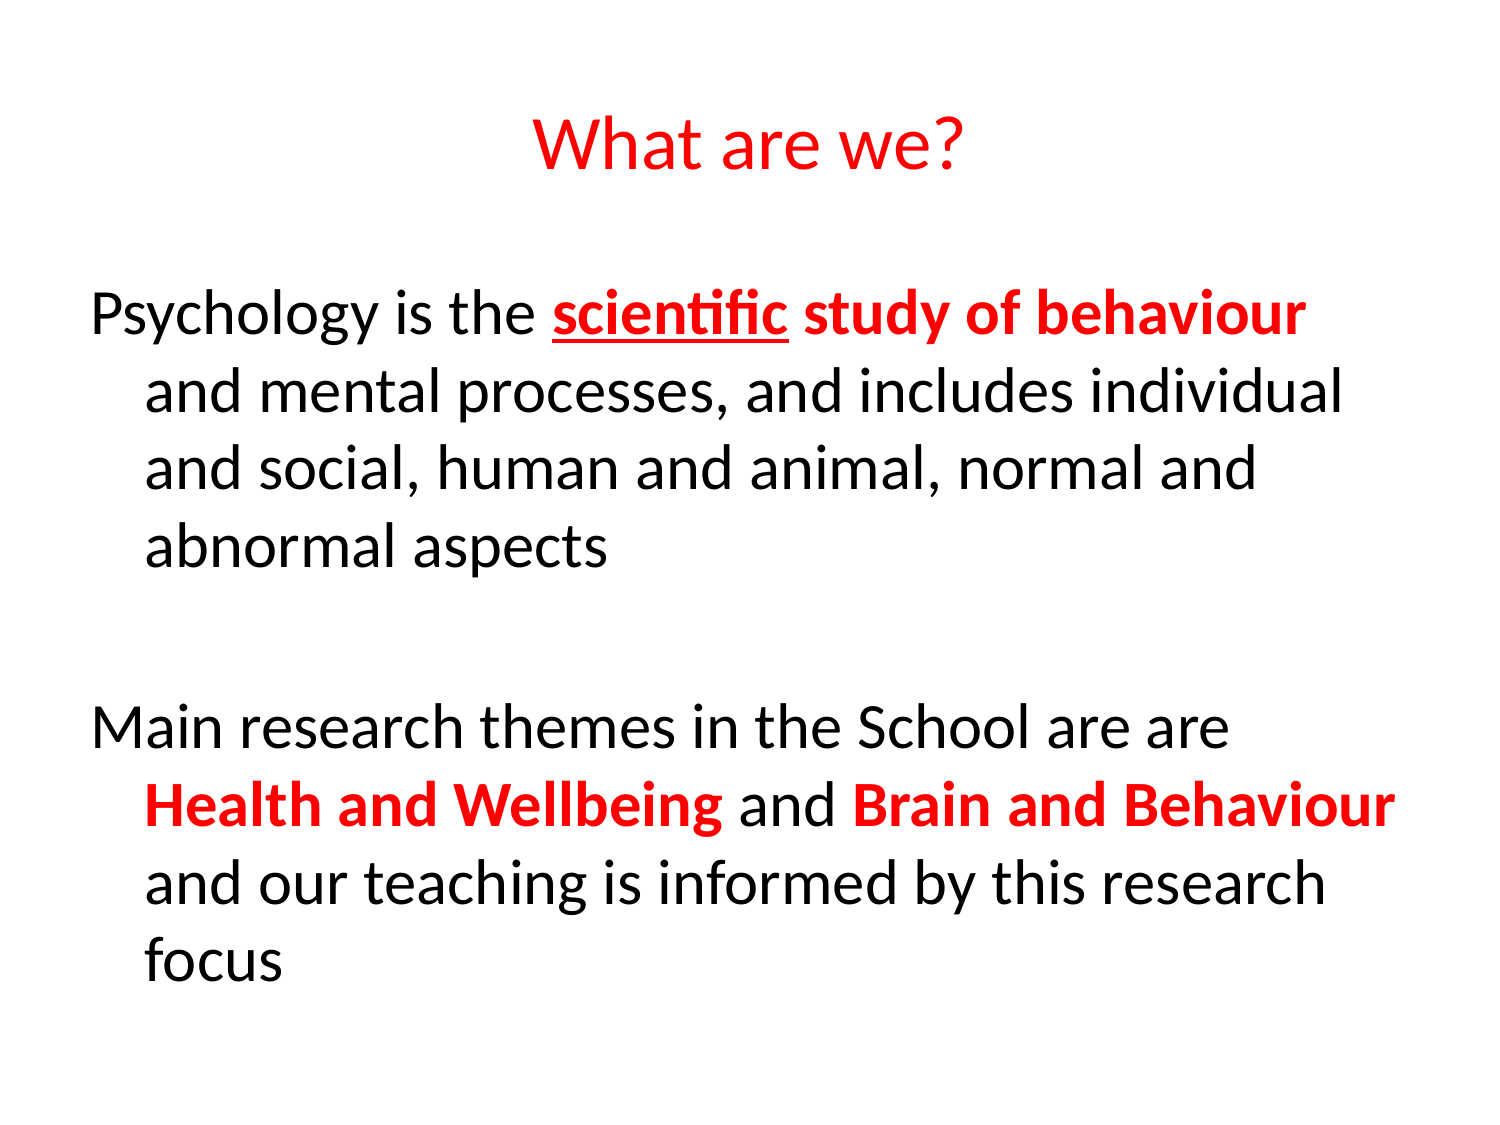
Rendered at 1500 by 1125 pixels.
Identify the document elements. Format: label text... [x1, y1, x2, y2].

title What are we? [75, 45, 1425, 233]
list Psychology is the scientific study of behaviour and mental processes, and includes individual and social, human and animal, normal and abnormal aspects Main research themes in the School are are Health and Wellbeing and Brain and Behaviour and our teaching is informed by this research focus [75, 262, 1425, 1005]
